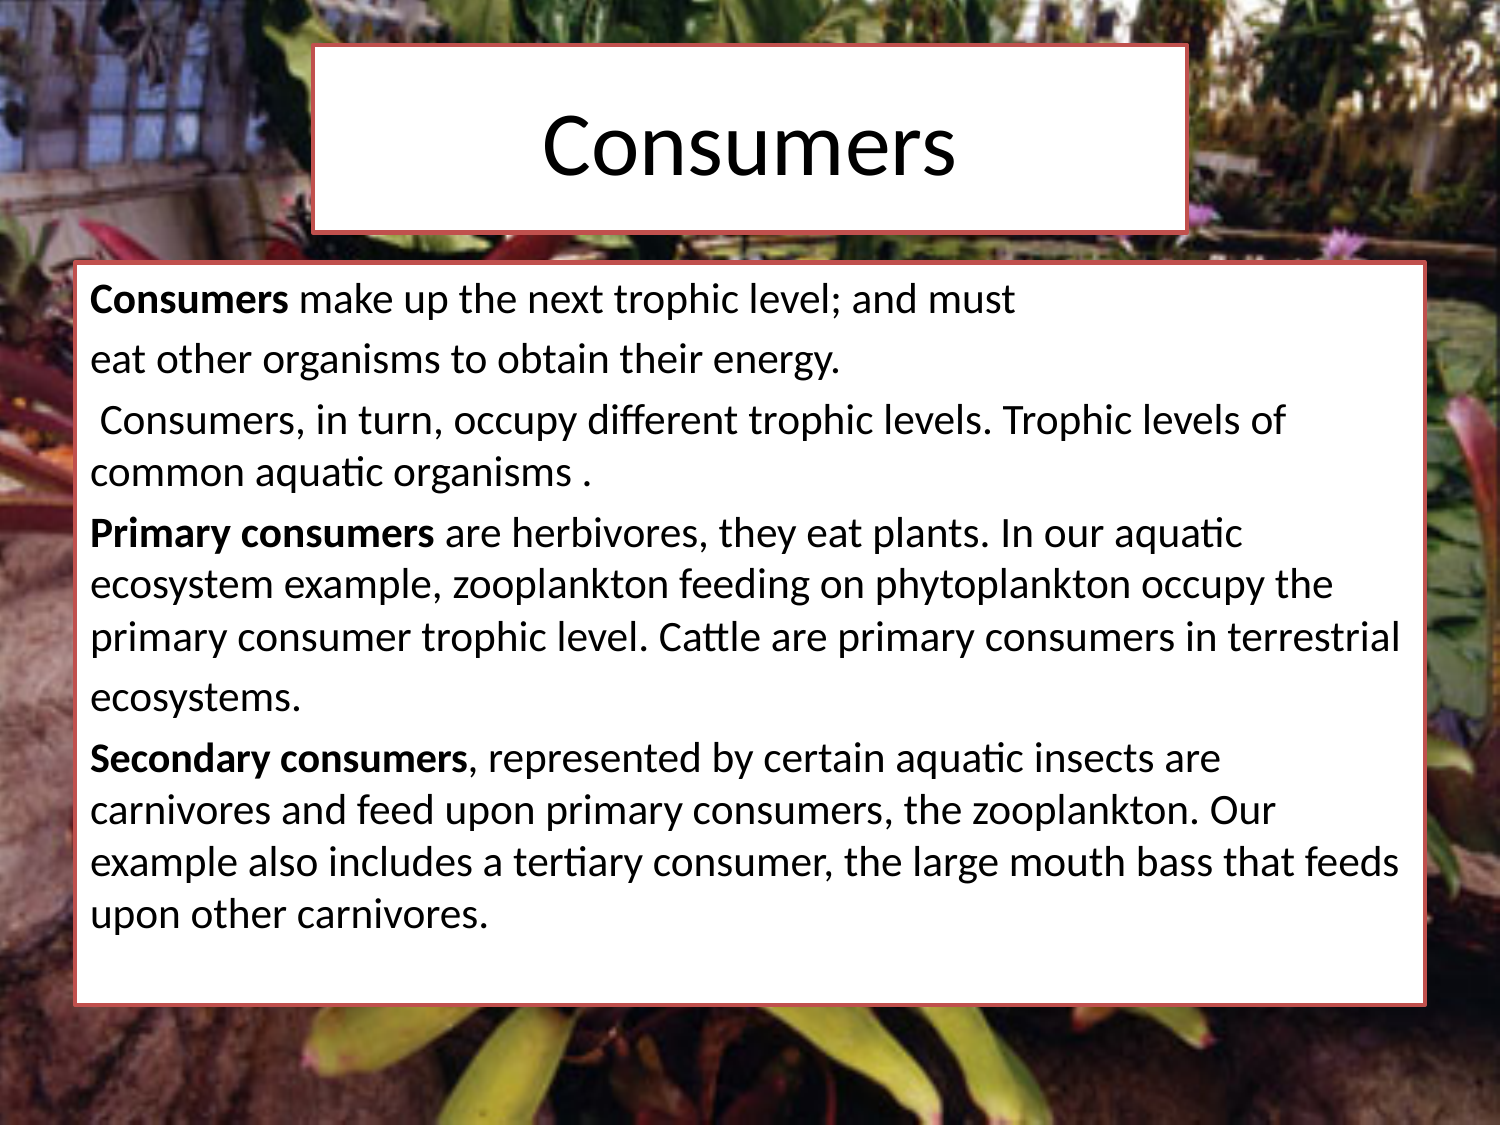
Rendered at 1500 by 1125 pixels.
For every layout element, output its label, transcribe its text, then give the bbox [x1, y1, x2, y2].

picture [0, 0, 1500, 1125]
list Consumers make up the next trophic level; and must eat other organisms to obtain their energy. Consumers, in turn, occupy different trophic levels. Trophic levels of common aquatic organisms . Primary consumers are herbivores, they eat plants. In our aquatic ecosystem example, zooplankton feeding on phytoplankton occupy the primary consumer trophic level. Cattle are primary consumers in terrestrial ecosystems. Secondary consumers, represented by certain aquatic insects are carnivores and feed upon primary consumers, the zooplankton. Our example also includes a tertiary consumer, the large mouth bass that feeds upon other carnivores. [73, 260, 1427, 1007]
title Consumers [311, 43, 1189, 235]
